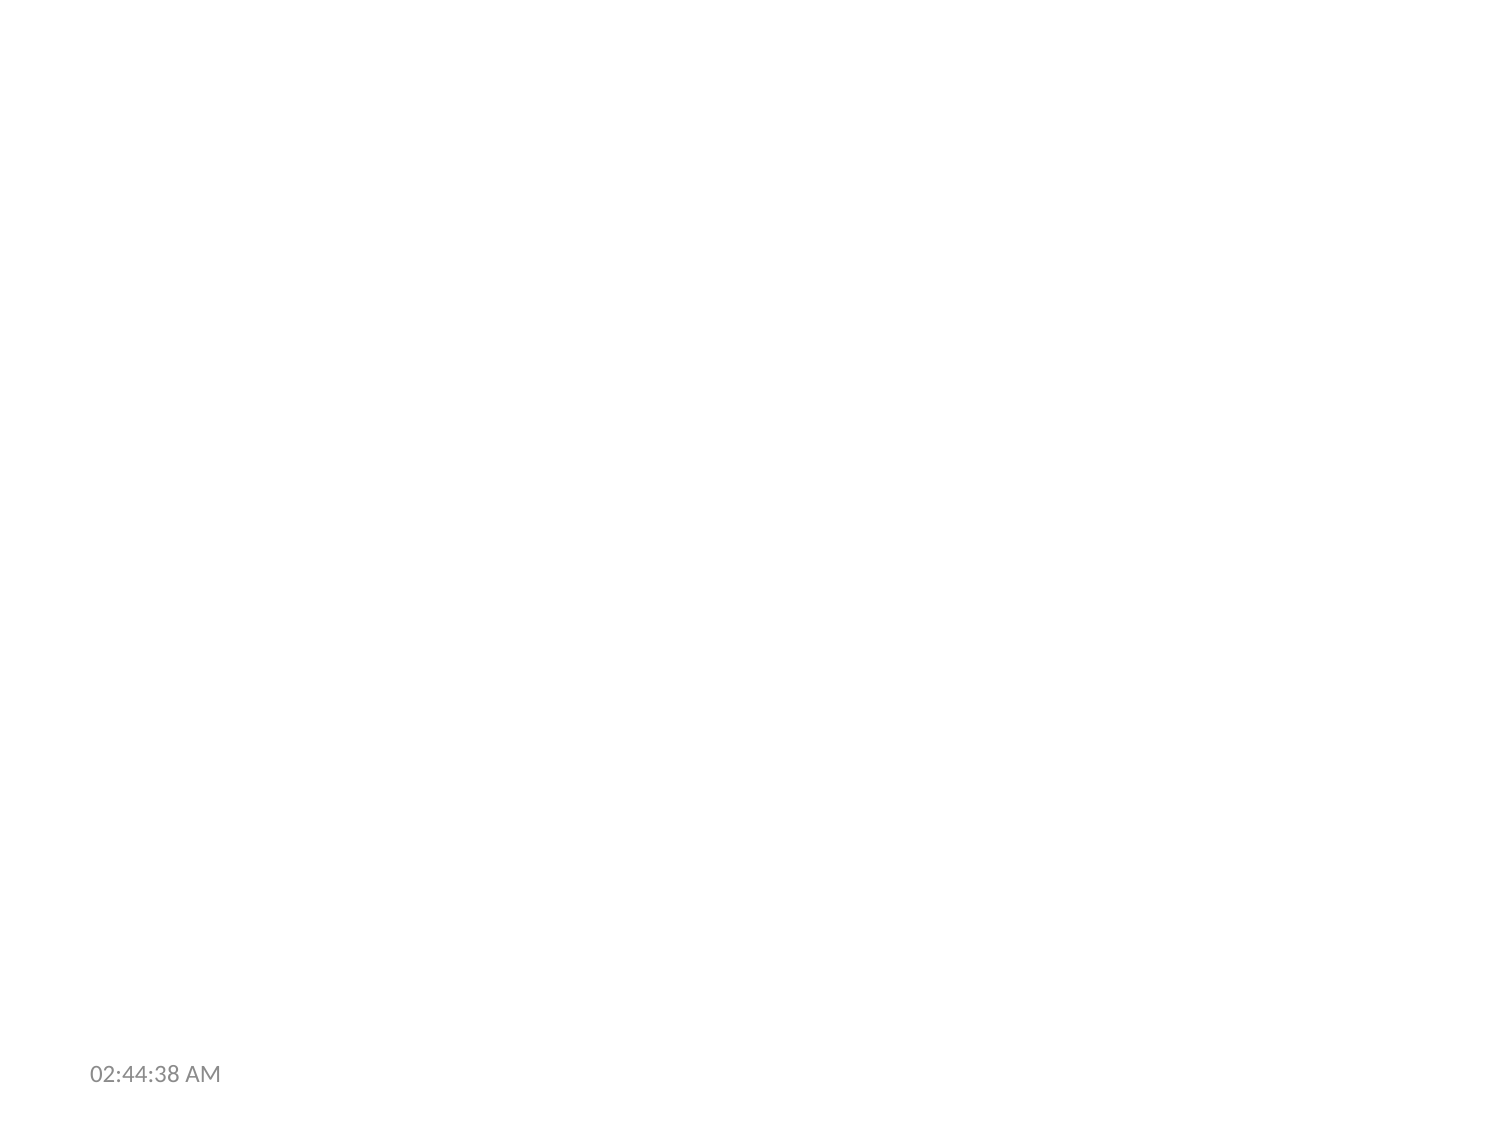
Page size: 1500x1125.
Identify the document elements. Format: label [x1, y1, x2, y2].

slide_number [75, 1042, 425, 1103]
